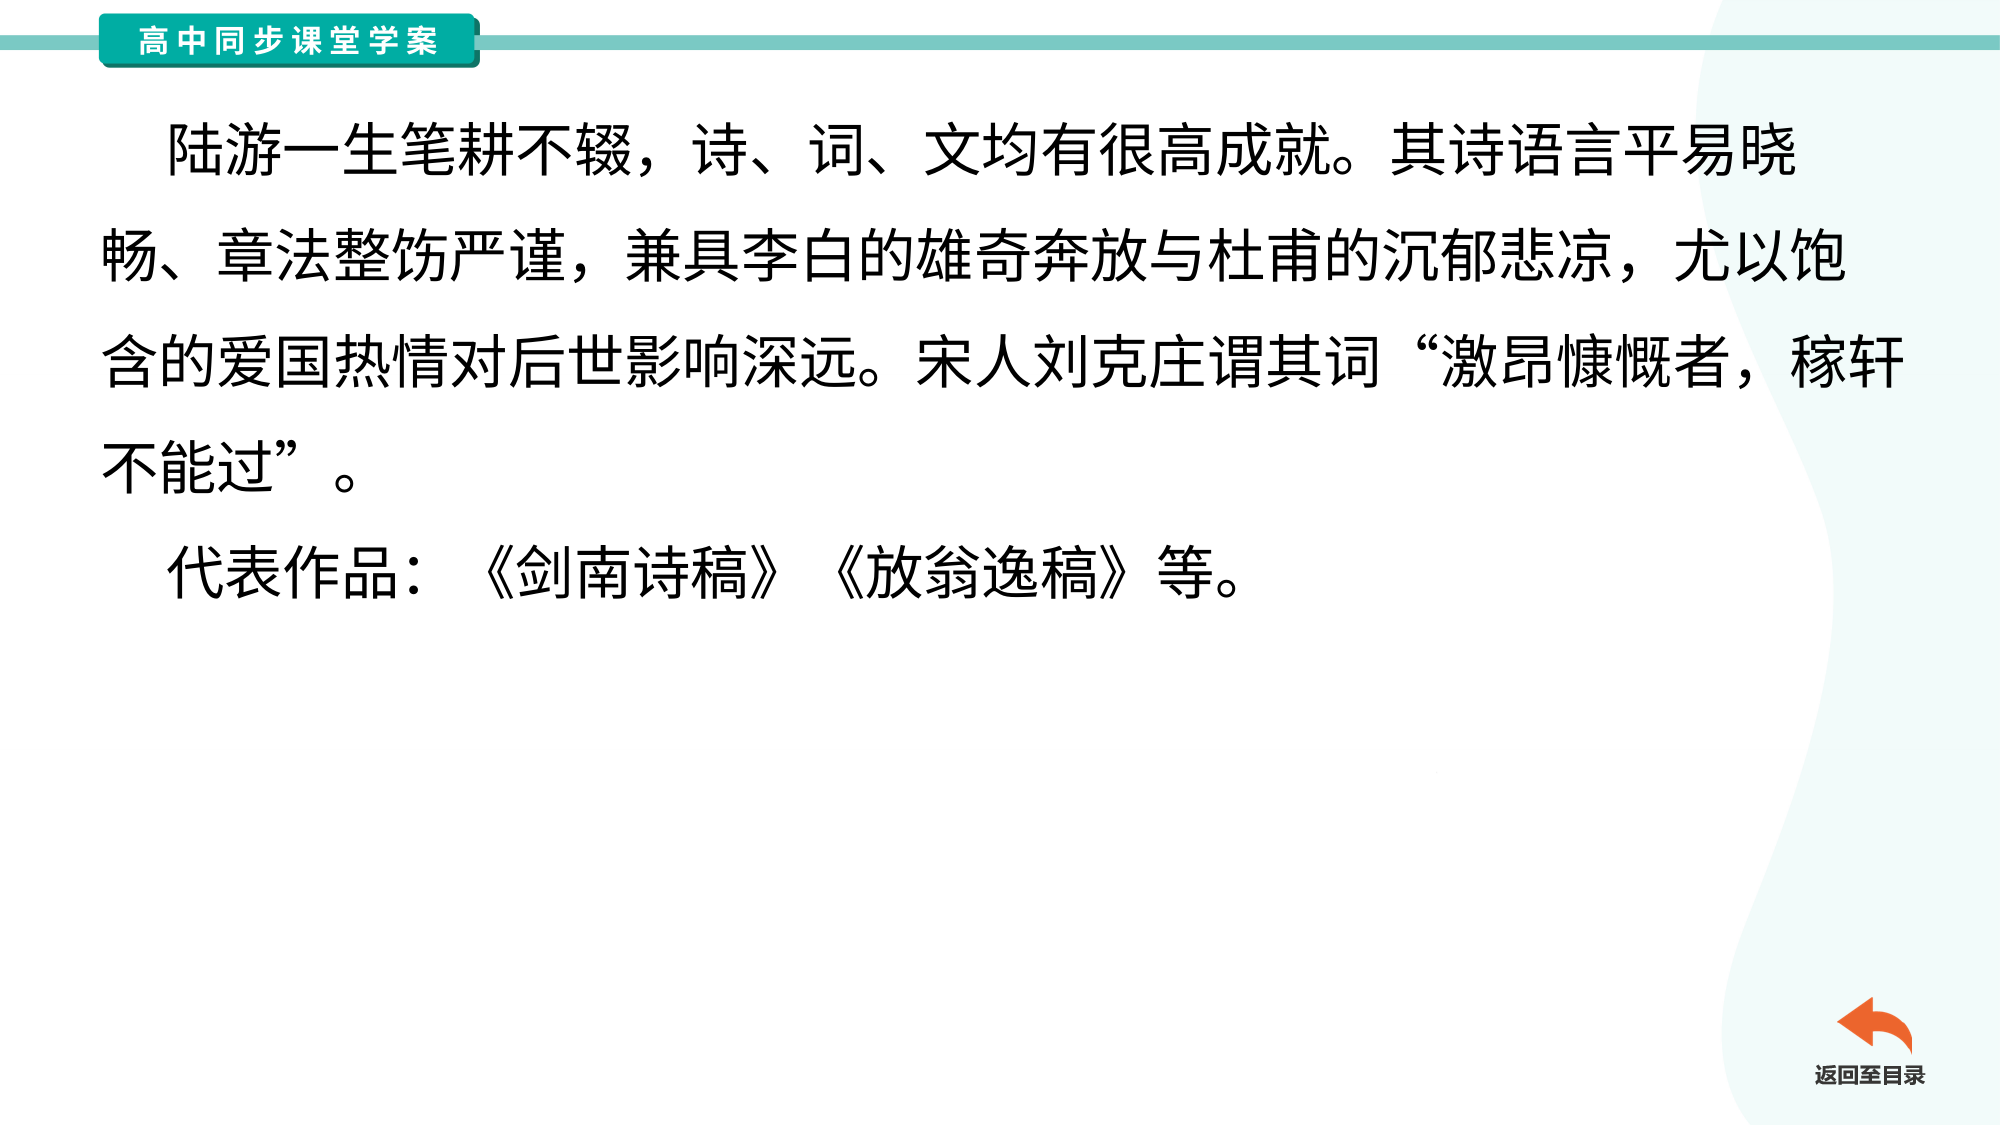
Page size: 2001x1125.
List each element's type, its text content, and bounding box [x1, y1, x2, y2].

text_box 陆游一生笔耕不辍，诗、词、文均有很高成就。其诗语言平易晓 畅、章法整饬严谨，兼具李白的雄奇奔放与杜甫的沉郁悲凉，尤以饱 含的爱国热情对后世影响深远。宋人刘克庄谓其词“激昂慷慨者，稼轩 不能过”。 代表作品：《剑南诗稿》《放翁逸稿》等。#1.3 [100, 76, 1900, 593]
picture [0, 0, 2000, 1125]
